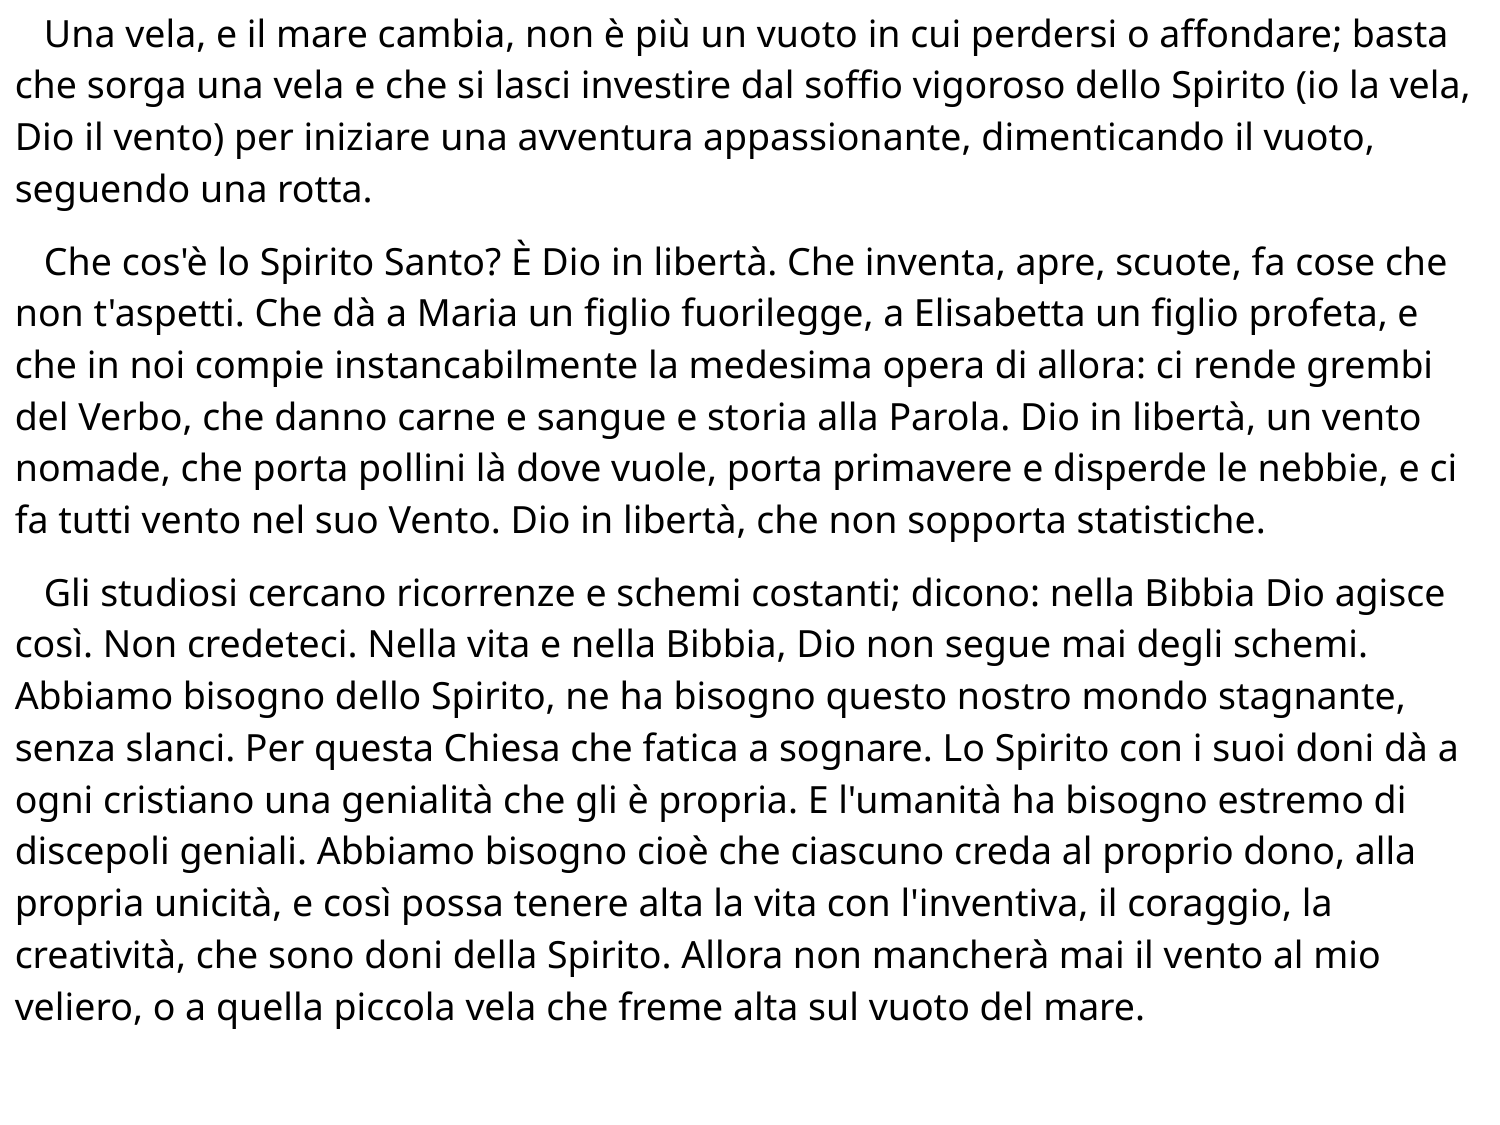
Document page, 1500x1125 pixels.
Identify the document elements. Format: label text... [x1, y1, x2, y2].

text_box Una vela, e il mare cambia, non è più un vuoto in cui perdersi o affondare; basta che sorga una vela e che si lasci investire dal soffio vigoroso dello Spirito (io la vela, Dio il vento) per iniziare una avventura appassionante, dimenticando il vuoto, seguendo una rotta. Che cos'è lo Spirito Santo? È Dio in libertà. Che inventa, apre, scuote, fa cose che non t'aspetti. Che dà a Maria un figlio fuorilegge, a Elisabetta un figlio profeta, e che in noi compie instancabilmente la medesima opera di allora: ci rende grembi del Verbo, che danno carne e sangue e storia alla Parola. Dio in libertà, un vento nomade, che porta pollini là dove vuole, porta primavere e disperde le nebbie, e ci fa tutti vento nel suo Vento. Dio in libertà, che non sopporta statistiche. Gli studiosi cercano ricorrenze e schemi costanti; dicono: nella Bibbia Dio agisce così. Non credeteci. Nella vita e nella Bibbia, Dio non segue mai degli schemi. Abbiamo bisogno dello Spirito, ne ha bisogno questo nostro mondo stagnante, senza slanci. Per questa Chiesa che fatica a sognare. Lo Spirito con i suoi doni dà a ogni cristiano una genialità che gli è propria. E l'umanità ha bisogno estremo di discepoli geniali. Abbiamo bisogno cioè che ciascuno creda al proprio dono, alla propria unicità, e così possa tenere alta la vita con l'inventiva, il coraggio, la creatività, che sono doni della Spirito. Allora non mancherà mai il vento al mio veliero, o a quella piccola vela che freme alta sul vuoto del mare. [0, 0, 1500, 1035]
